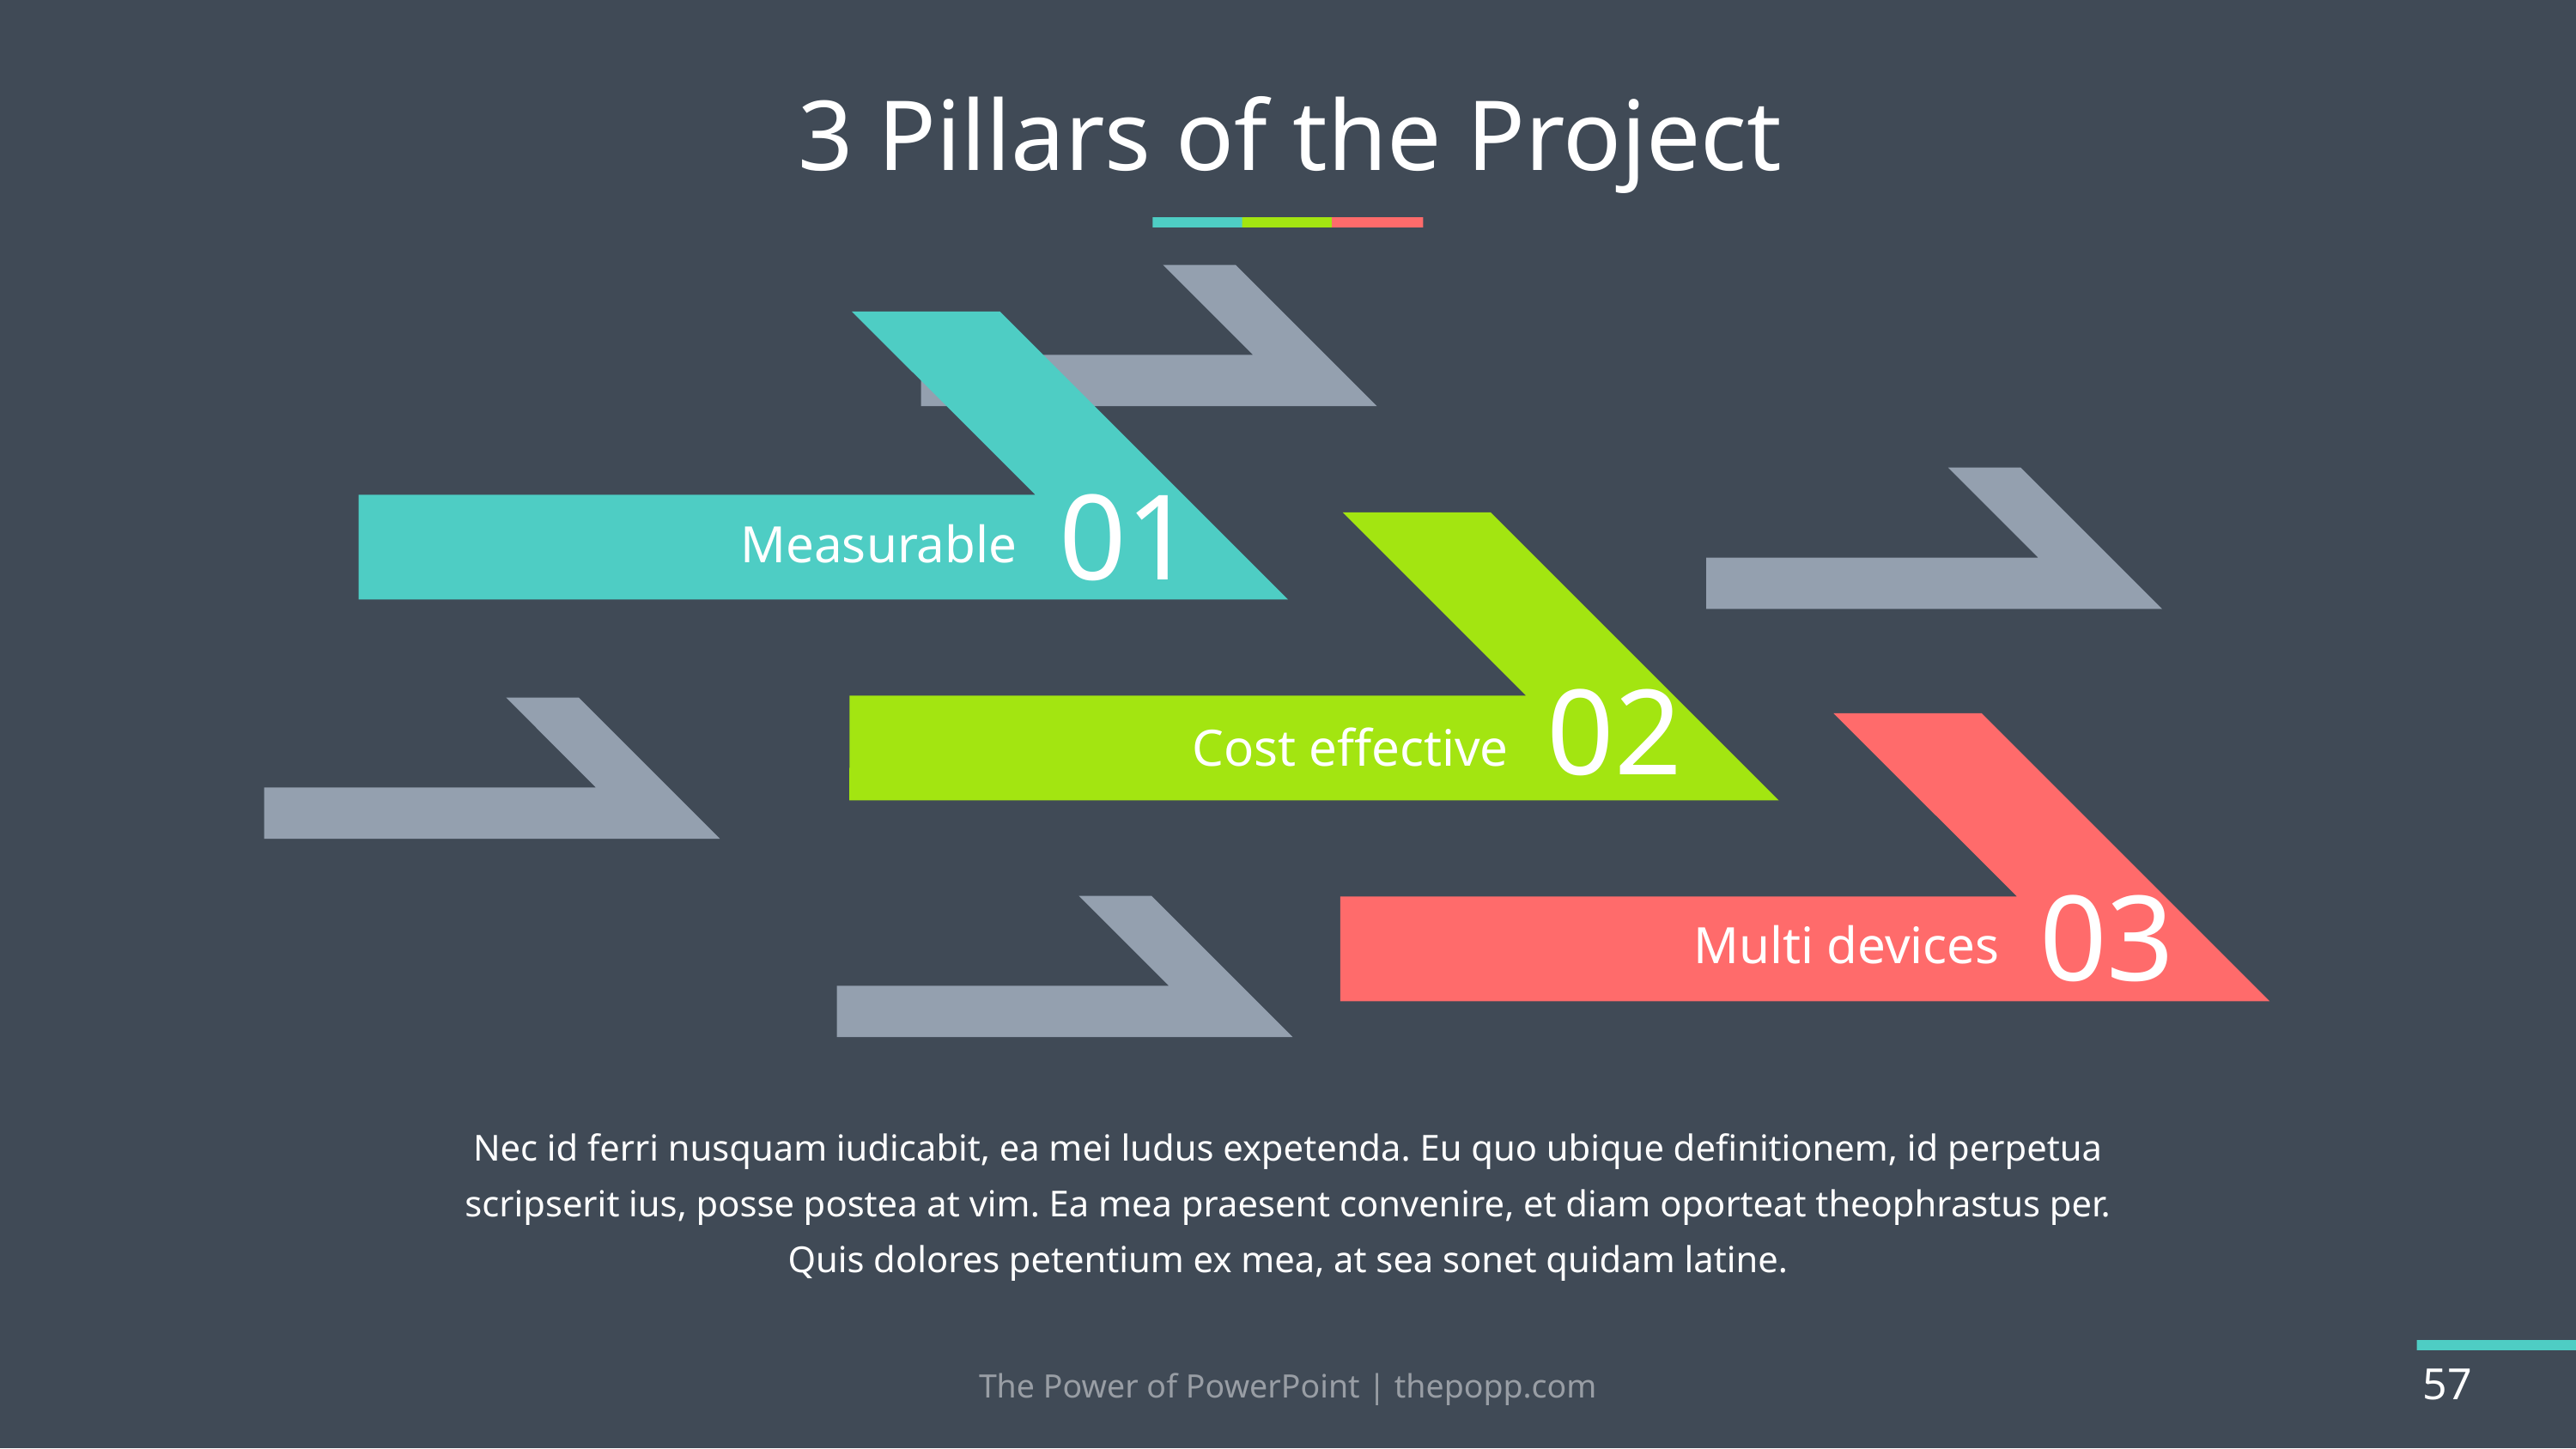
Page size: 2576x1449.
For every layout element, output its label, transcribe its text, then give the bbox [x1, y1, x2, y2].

title 3 Pillars of the Project [69, 49, 2512, 230]
list Cost effective [872, 693, 1522, 798]
slide_number 57 [2409, 1351, 2576, 1421]
footer The Power of PowerPoint | thepopp.com [853, 1349, 1723, 1427]
list Multi devices [1363, 891, 2013, 997]
list Nec id ferri nusquam iudicabit, ea mei ludus expetenda. Eu quo ubique definitionem, id perpetua scripserit ius, posse postea at vim. Ea mea praesent convenire, et diam oporteat theophrastus per. Quis dolores petentium ex mea, at sea sonet quidam latine. [450, 1088, 2126, 1304]
list Measurable [380, 490, 1030, 596]
